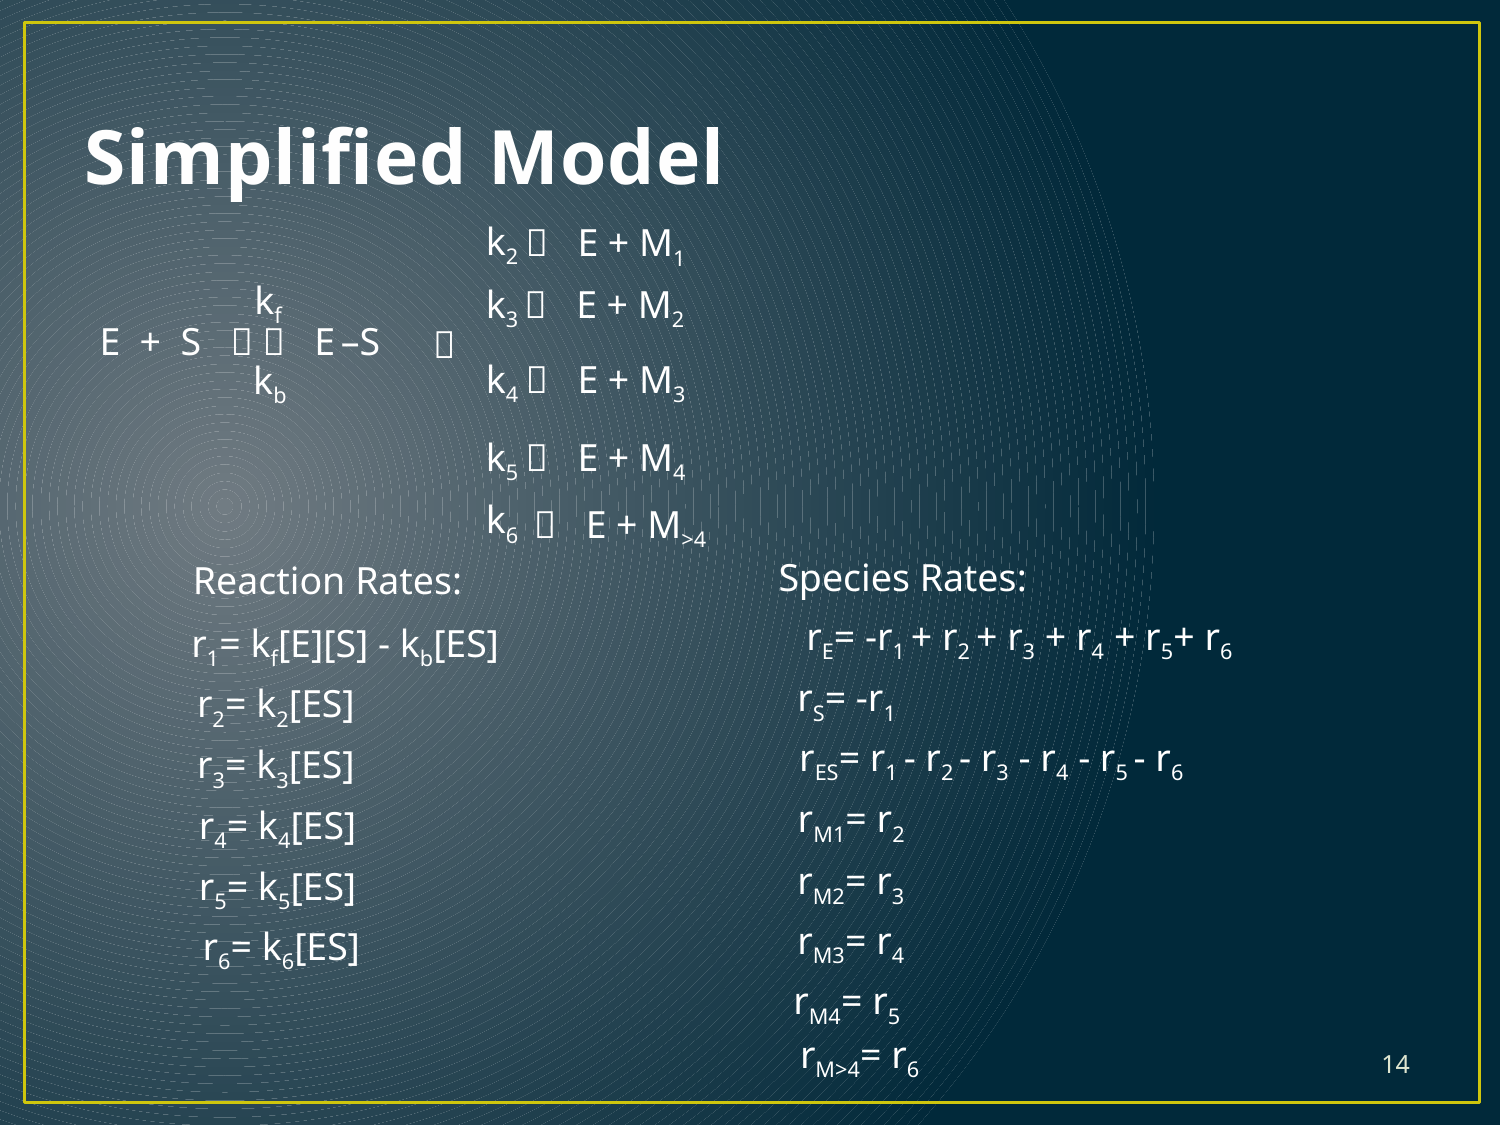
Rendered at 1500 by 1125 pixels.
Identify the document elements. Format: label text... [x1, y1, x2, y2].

text_box k4 [471, 348, 534, 415]
text_box  E + M>4 [519, 493, 722, 560]
text_box k2 [471, 210, 534, 273]
text_box rM>4= r6 [785, 1023, 935, 1090]
text_box rS= -r1 [782, 667, 912, 733]
text_box k3 [471, 273, 534, 340]
text_box rE= -r1 + r2 + r3 + r4 + r5+ r6 [791, 605, 1248, 672]
slide_number 14 [1074, 1035, 1425, 1096]
text_box  [418, 313, 471, 374]
text_box r4= k4[ES] [184, 794, 377, 855]
text_box rM2= r3 [782, 849, 920, 909]
text_box r5= k5[ES] [184, 855, 377, 922]
text_box  E + M2 [534, 278, 700, 340]
text_box k5 [471, 426, 534, 488]
text_box rM4= r5 [778, 969, 916, 1036]
text_box  E + M4 [534, 426, 701, 493]
text_box rM3= r4 [782, 909, 920, 976]
text_box  E + M1 [510, 211, 701, 278]
text_box rM1= r2 [783, 788, 920, 849]
text_box Species Rates: [763, 546, 1042, 607]
text_box r2= k2[ES] [182, 673, 376, 734]
text_box r1= kf[E][S] - kb[ES] [176, 612, 520, 679]
title Simplified Model [69, 19, 1420, 208]
text_box rES= r1 - r2 - r3 - r4 - r5 - r6 [784, 726, 1199, 793]
text_box Reaction Rates: [178, 549, 478, 610]
text_box r6= k6[ES] [187, 915, 381, 982]
text_box  E + M3 [534, 348, 701, 415]
text_box r3= k3[ES] [182, 734, 376, 800]
text_box k6 [471, 488, 534, 555]
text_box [68, 269, 412, 411]
